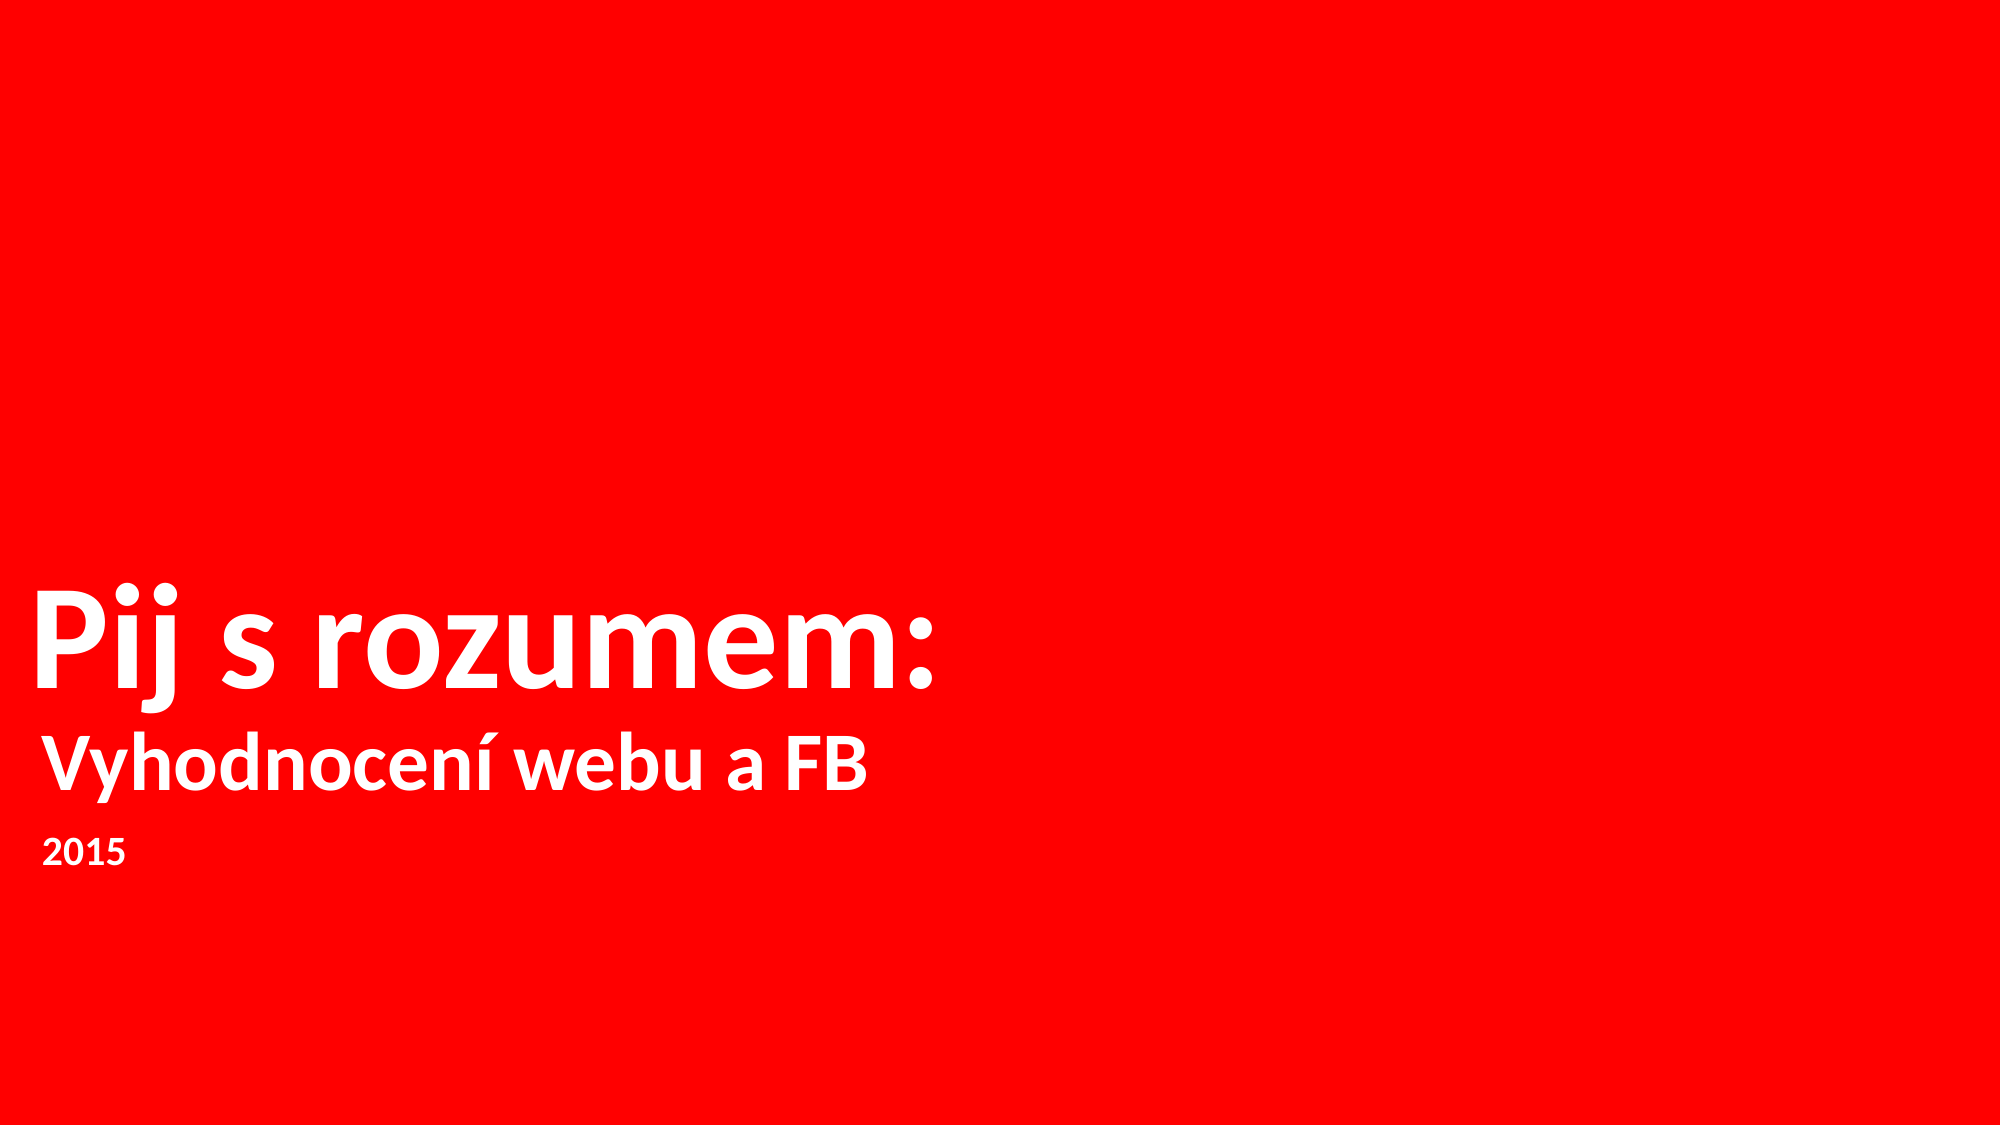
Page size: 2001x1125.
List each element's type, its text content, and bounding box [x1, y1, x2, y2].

subtitle Vyhodnocení webu a FB 2015 [26, 711, 1527, 984]
title Pij s rozumem: [14, 336, 1515, 729]
